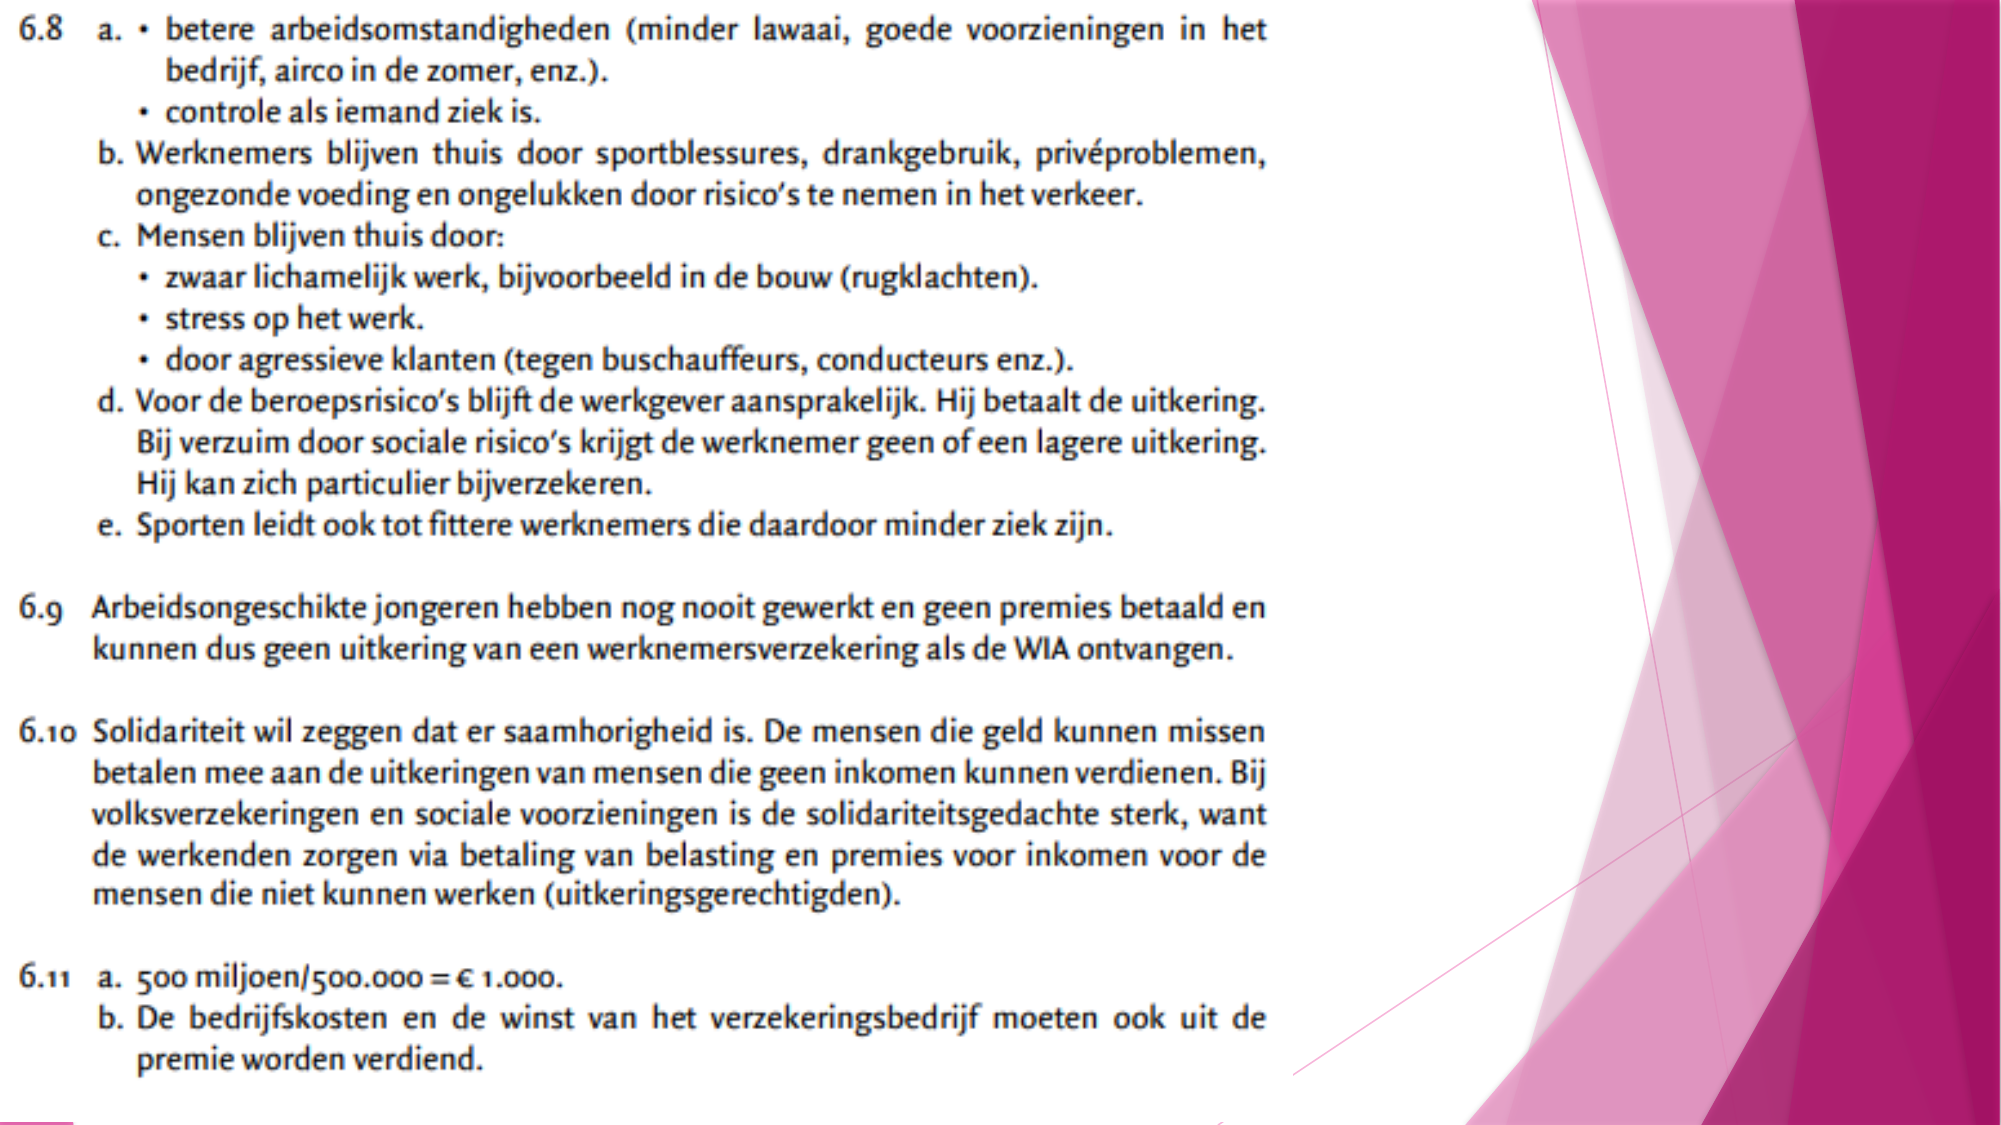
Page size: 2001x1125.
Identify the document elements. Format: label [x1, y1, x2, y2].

picture [0, 0, 1294, 1123]
